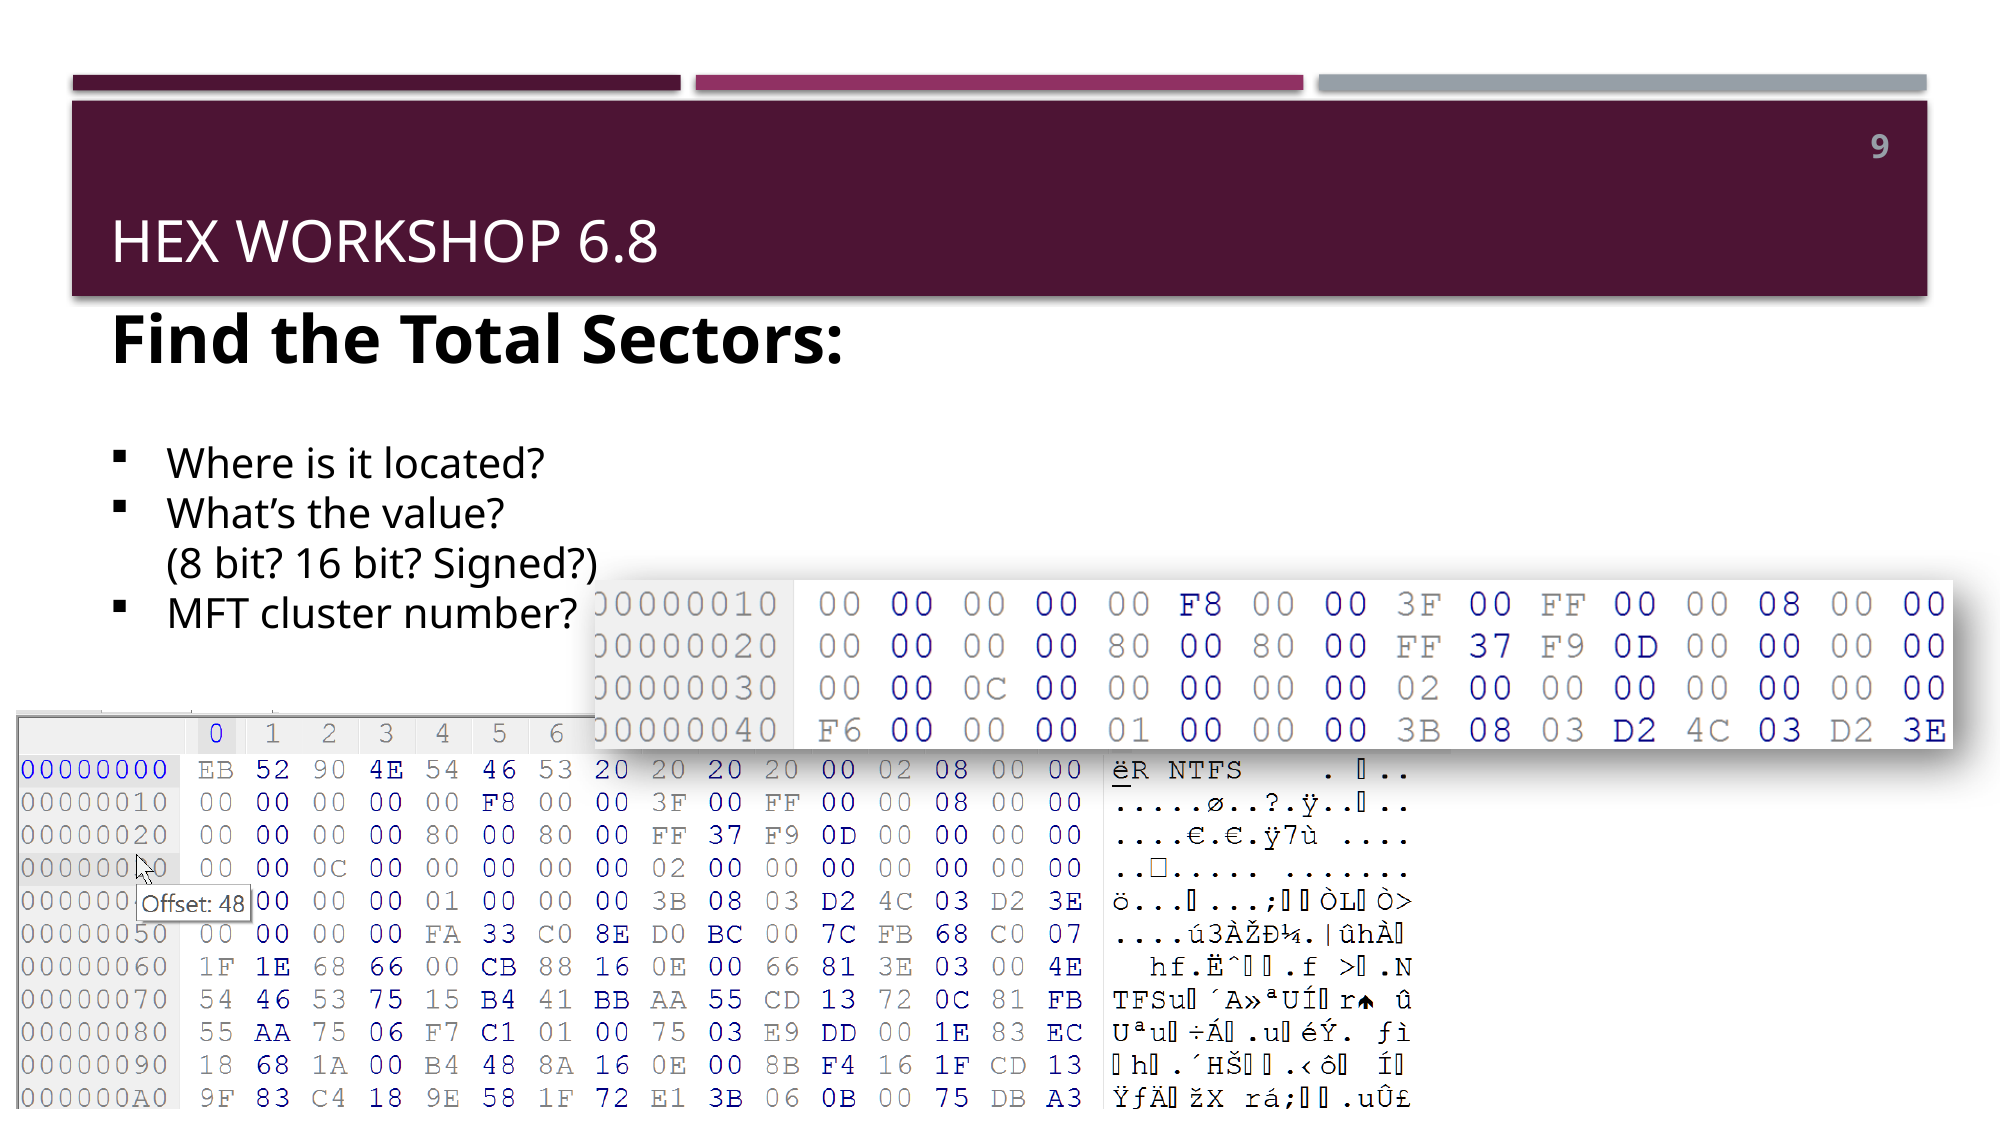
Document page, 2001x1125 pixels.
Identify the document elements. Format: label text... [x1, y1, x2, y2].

picture [15, 579, 1953, 1109]
title Hex workshop 6.8 [95, 115, 1905, 282]
text_box Find the Total Sectors: Where is it located? What’s the value? (8 bit? 16 bit? Signed?) MFT cluster number? [95, 289, 1061, 645]
slide_number 9 [1732, 117, 1905, 178]
